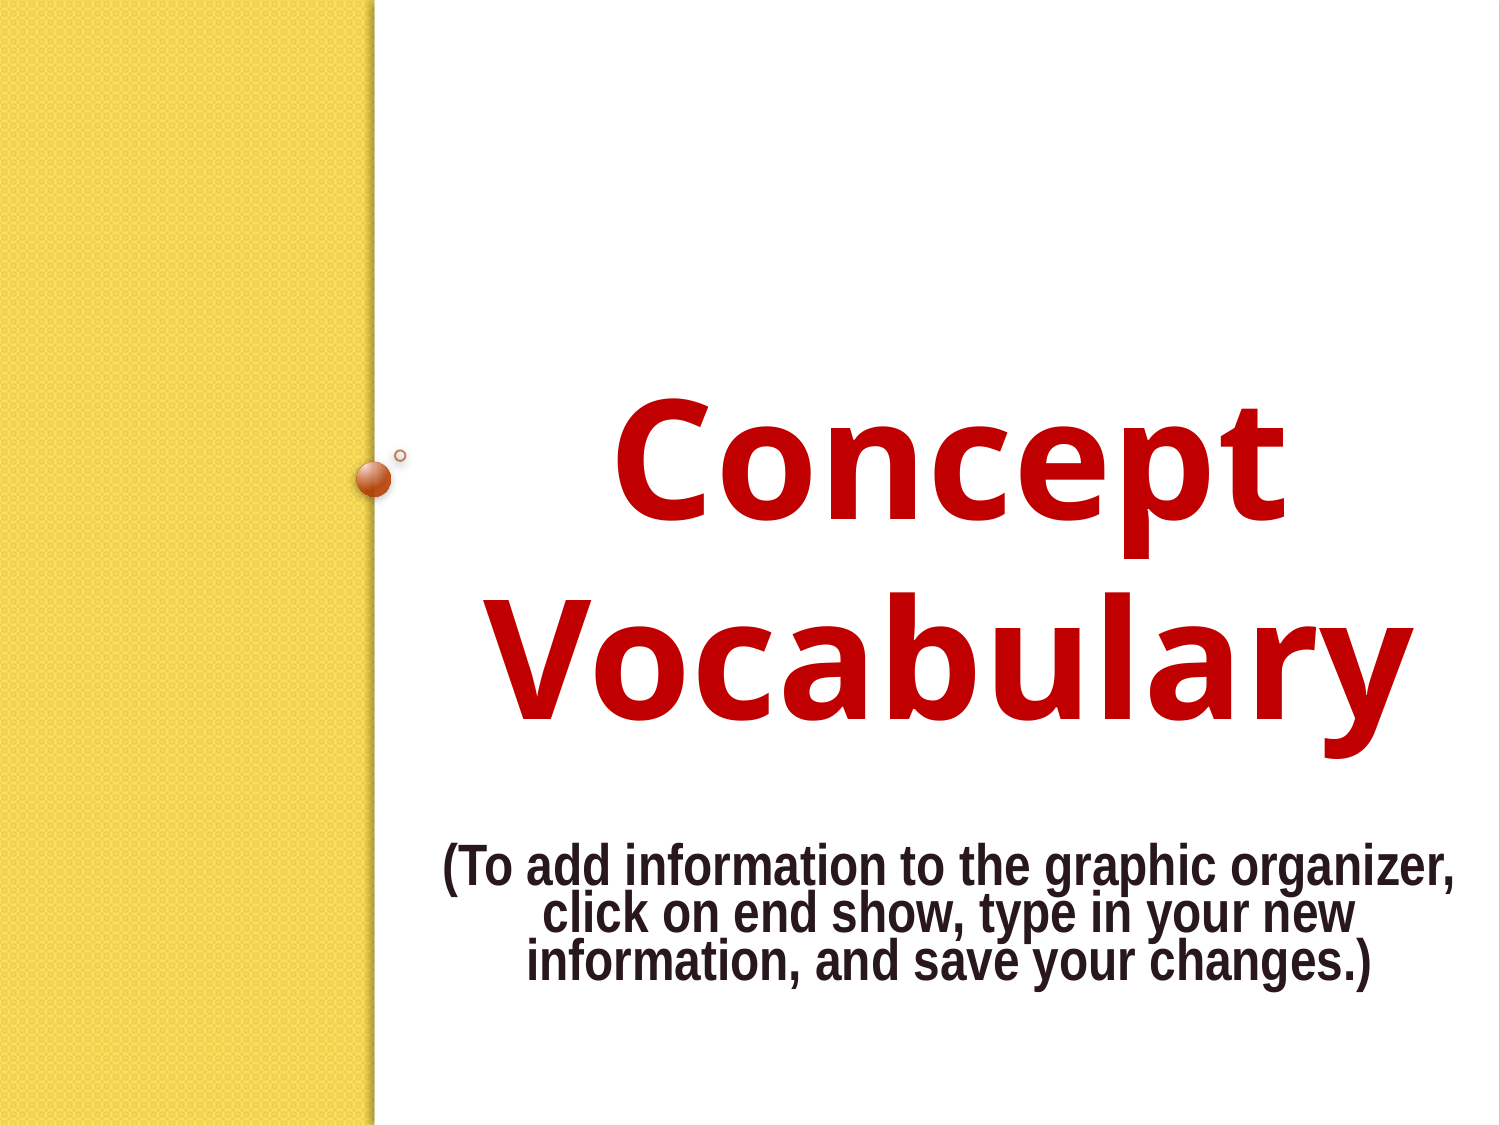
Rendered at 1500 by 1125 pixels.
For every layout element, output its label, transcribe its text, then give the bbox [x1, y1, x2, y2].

list Concept Vocabulary (To add information to the graphic organizer, click on end show, type in your new information, and save your changes.) [422, 174, 1473, 1000]
